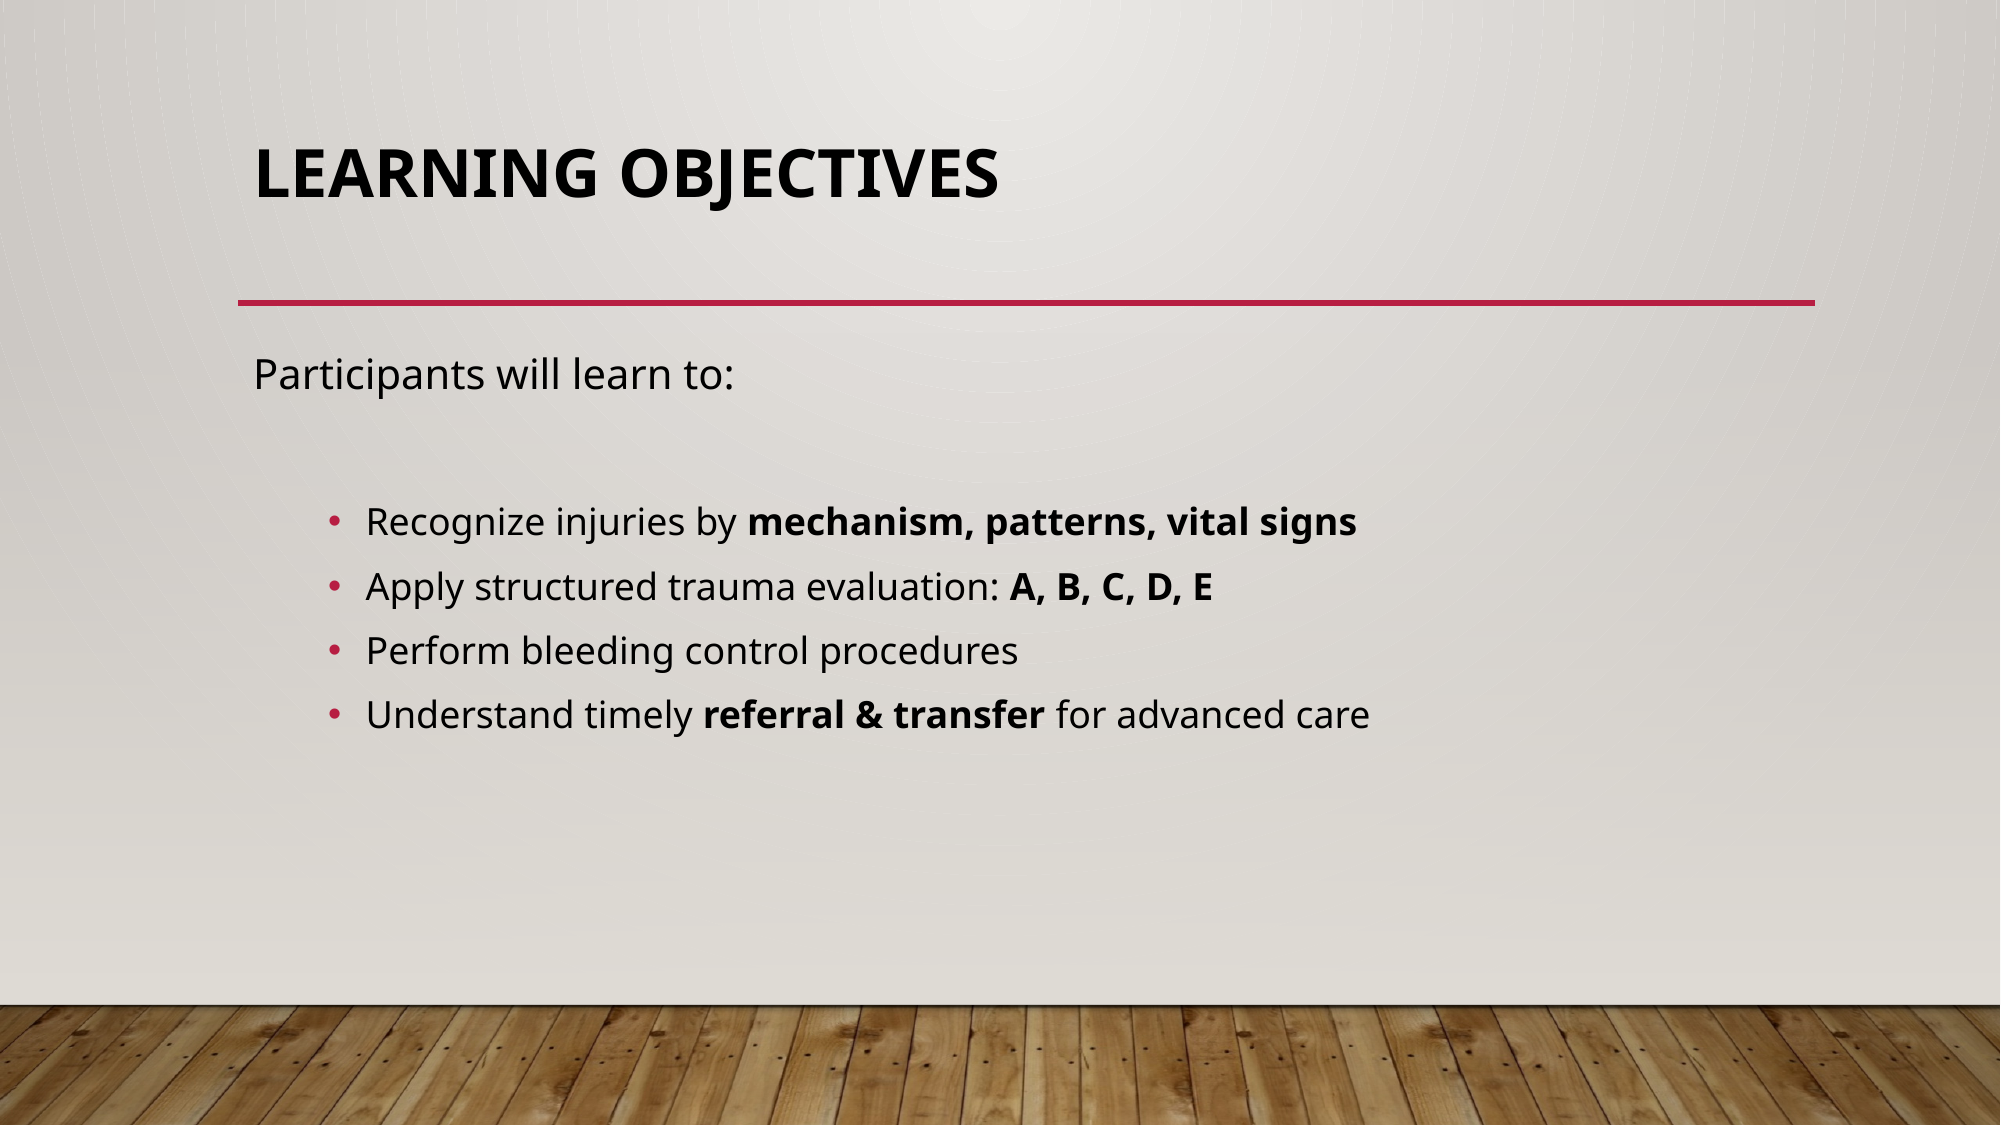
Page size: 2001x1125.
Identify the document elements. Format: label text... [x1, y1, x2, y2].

picture [0, 1005, 2000, 1125]
list Participants will learn to: Recognize injuries by mechanism, patterns, vital signs Apply structured trauma evaluation: A, B, C, D, E Perform bleeding control procedures Understand timely referral & transfer for advanced care [238, 330, 1814, 897]
title Learning Objectives [238, 131, 1814, 305]
